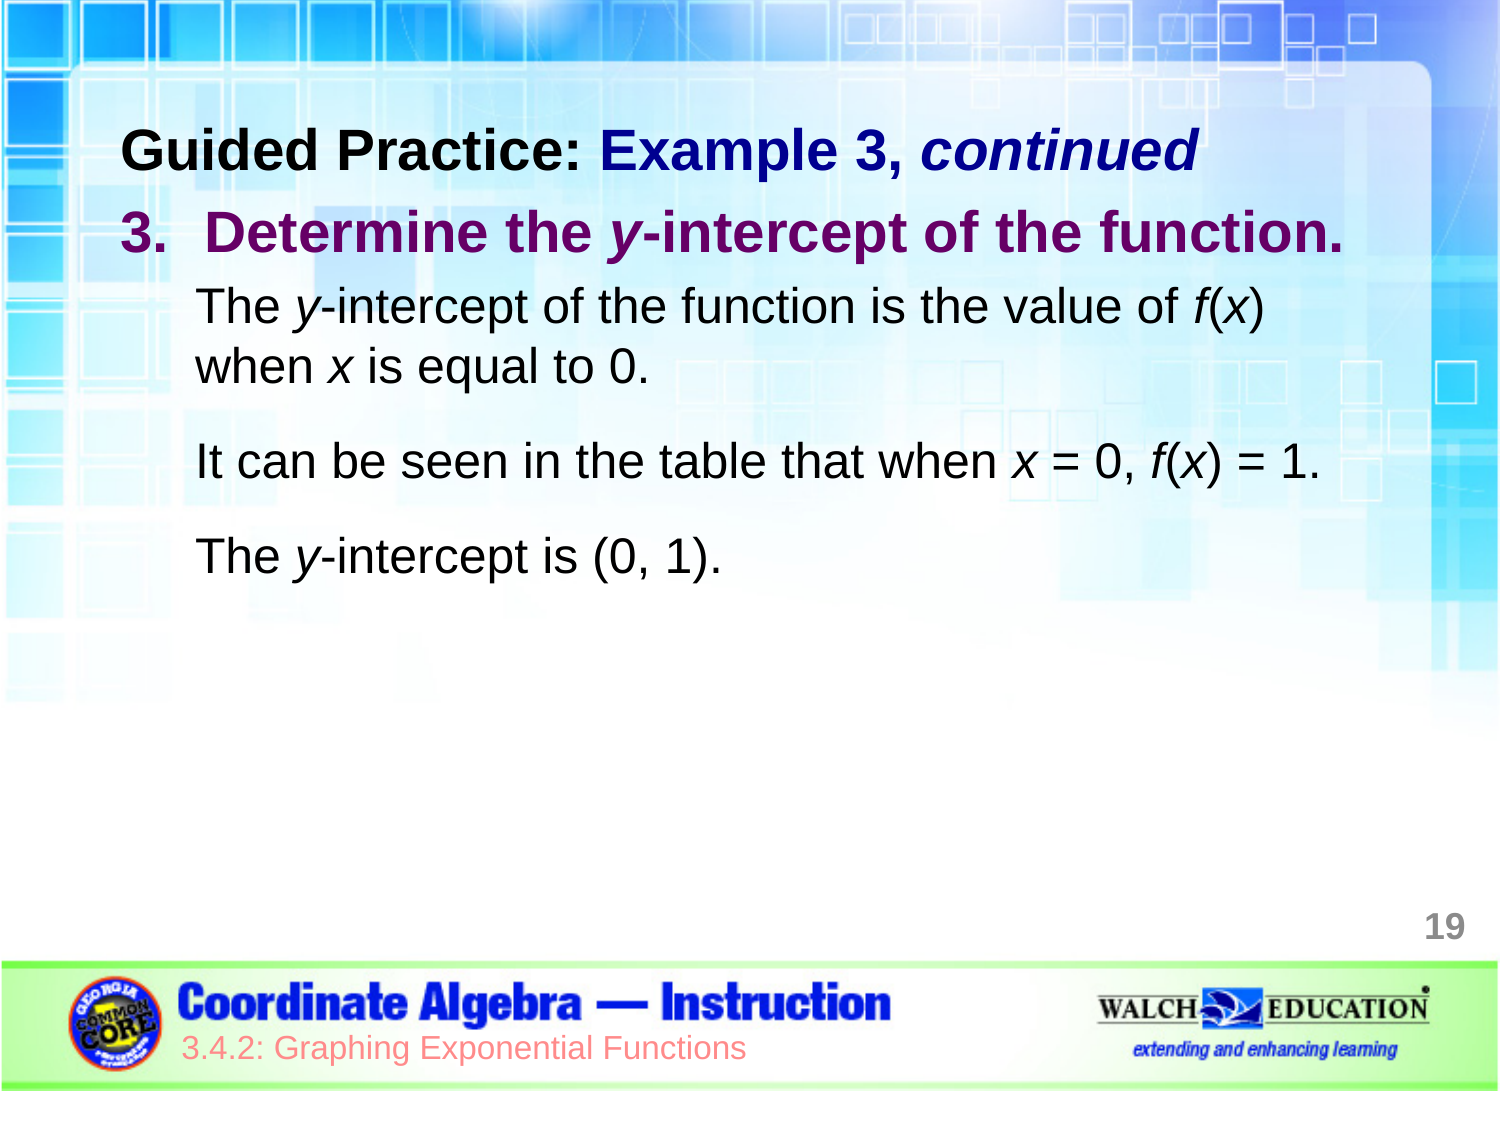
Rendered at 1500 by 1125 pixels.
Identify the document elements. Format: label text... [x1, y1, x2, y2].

subtitle Guided Practice: Example 3, continued Determine the y-intercept of the function. The y-intercept of the function is the value of f(x) when x is equal to 0. It can be seen in the table that when x = 0, f(x) = 1. The y-intercept is (0, 1). [105, 105, 1394, 925]
footer 3.4.2: Graphing Exponential Functions [166, 1024, 1080, 1069]
slide_number 19 [1361, 901, 1481, 949]
picture [1, 0, 1500, 1091]
